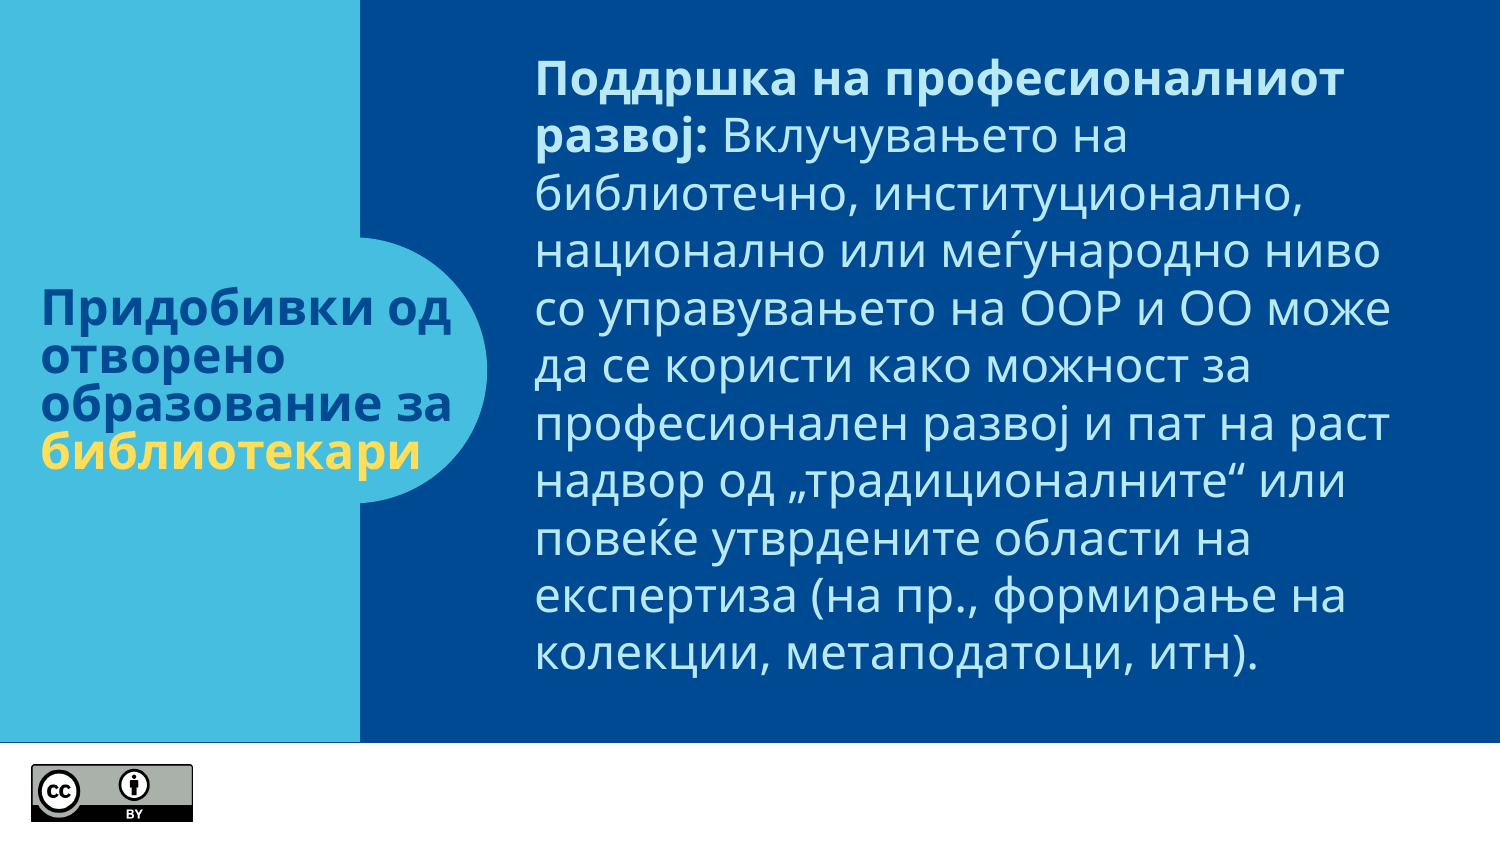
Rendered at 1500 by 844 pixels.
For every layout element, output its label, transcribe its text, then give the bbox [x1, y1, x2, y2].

picture [31, 764, 193, 822]
text_box [302, 494, 403, 504]
text_box [0, 0, 361, 742]
text_box [0, 750, 1500, 844]
text_box [263, 237, 443, 271]
text_box Придобивки од отворено образование за библиотекари [25, 271, 488, 494]
text_box Поддршка на професионалниот развој: Вклучувањето на библиотечно, институционално, национално или меѓународно ниво со управувањето на ООР и ОО може да се користи како можност за професионален развој и пат на раст надвор од „традиционалните“ или повеќе утврдените области на експертиза (на пр., формирање на колекции, метаподатоци, итн). [519, 32, 1434, 695]
